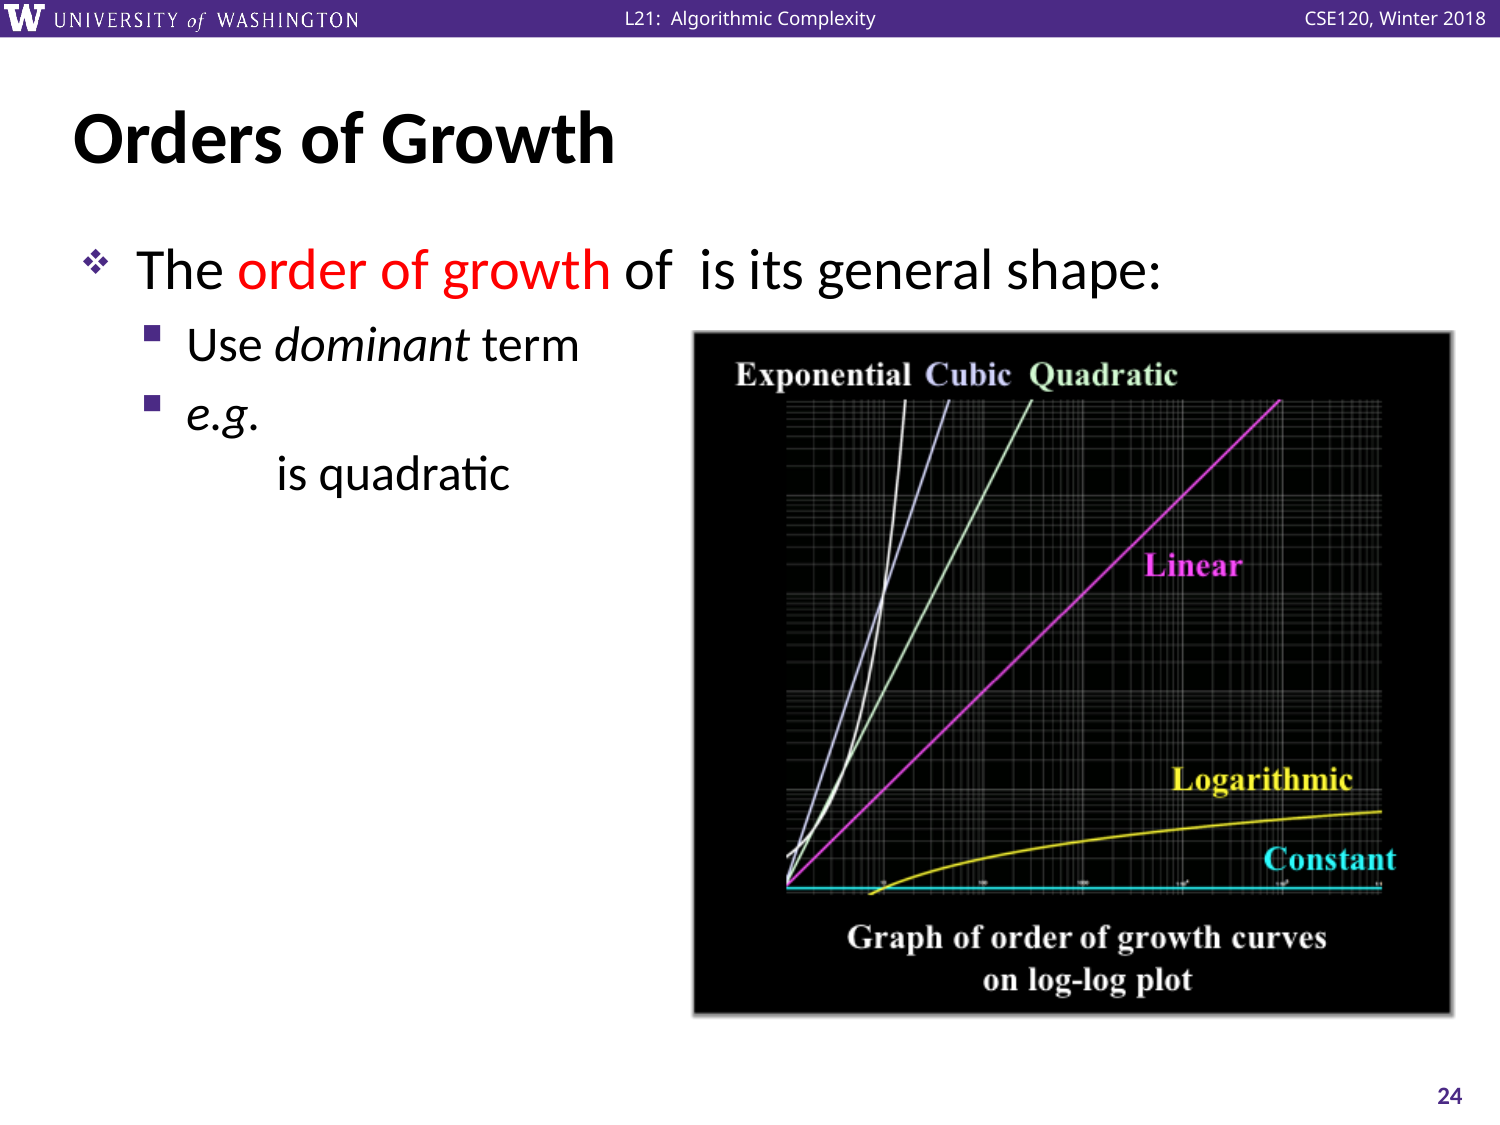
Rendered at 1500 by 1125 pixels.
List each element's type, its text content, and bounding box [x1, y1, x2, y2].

title Orders of Growth [58, 71, 1438, 197]
picture [4, 4, 358, 32]
picture [689, 329, 1457, 1020]
slide_number 24 [1400, 1065, 1500, 1125]
